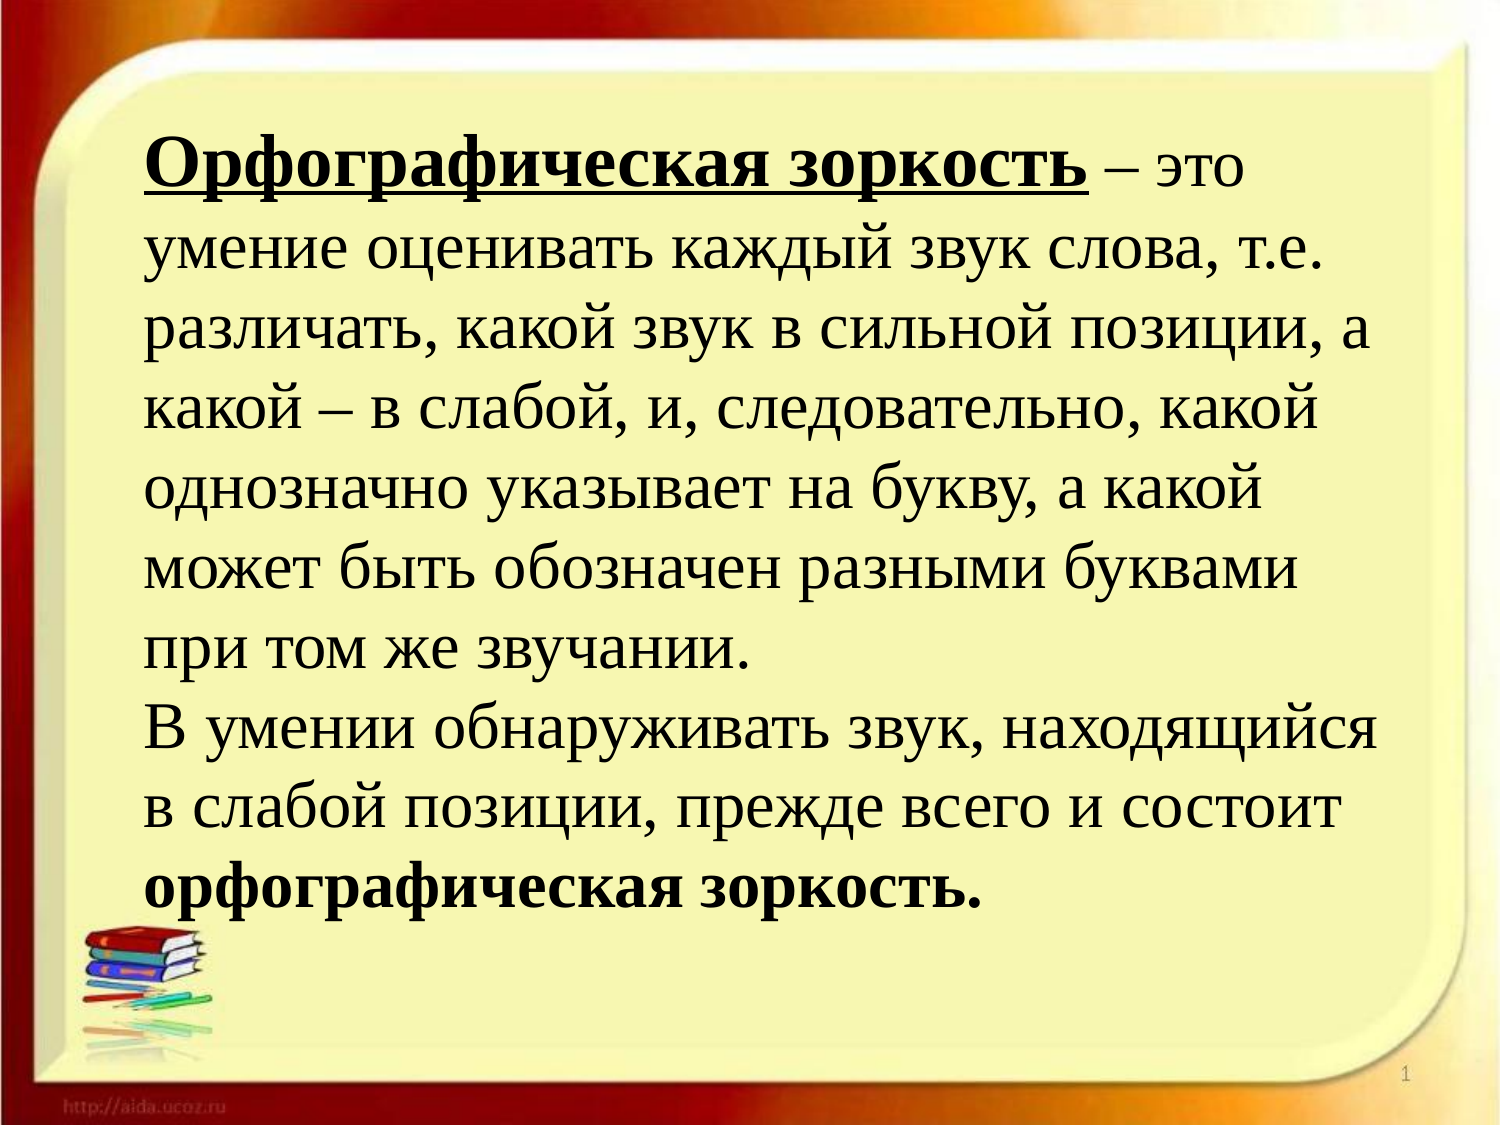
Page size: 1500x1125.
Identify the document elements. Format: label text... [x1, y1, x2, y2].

picture [0, 0, 1500, 1125]
title Орфографическая зоркость – это умение оценивать каждый звук слова, т.е. различать, какой звук в сильной позиции, а какой – в слабой, и, следовательно, какой однозначно указывает на букву, а какой может быть обозначен разными буквами при том же звучании. В умении обнаруживать звук, находящийся в слабой позиции, прежде всего и состоит орфографическая зоркость. [128, 93, 1430, 950]
